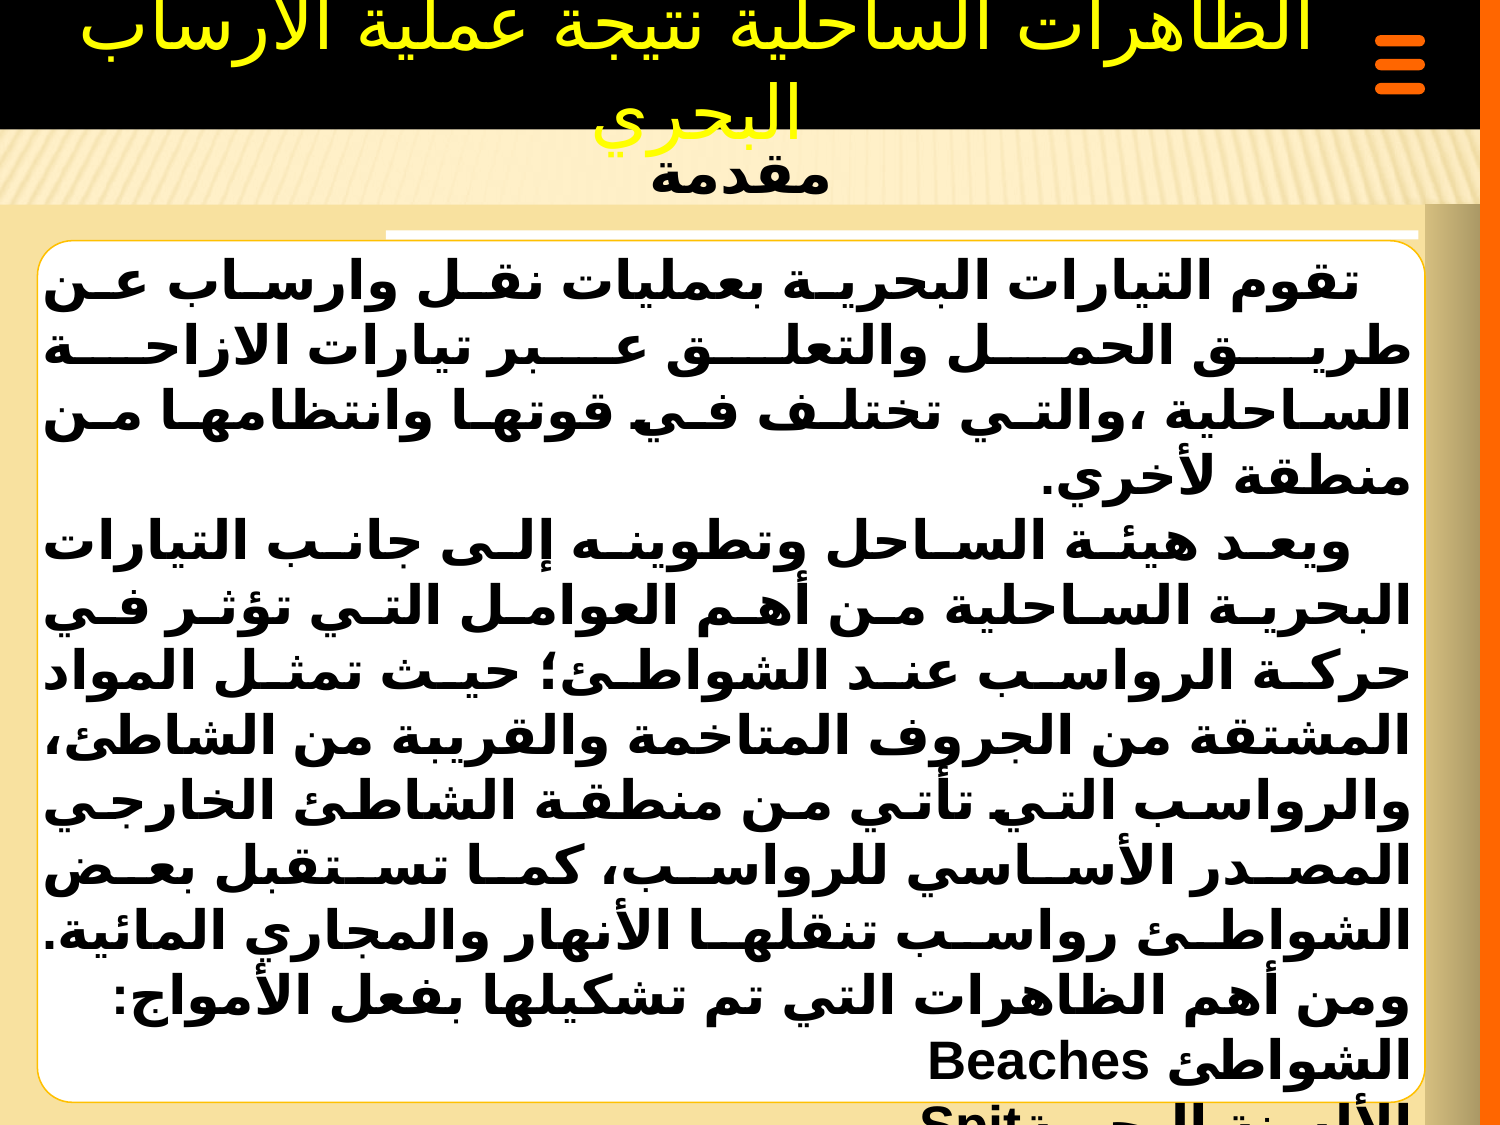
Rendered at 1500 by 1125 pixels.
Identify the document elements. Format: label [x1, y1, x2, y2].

text_box [0, 0, 1500, 1125]
